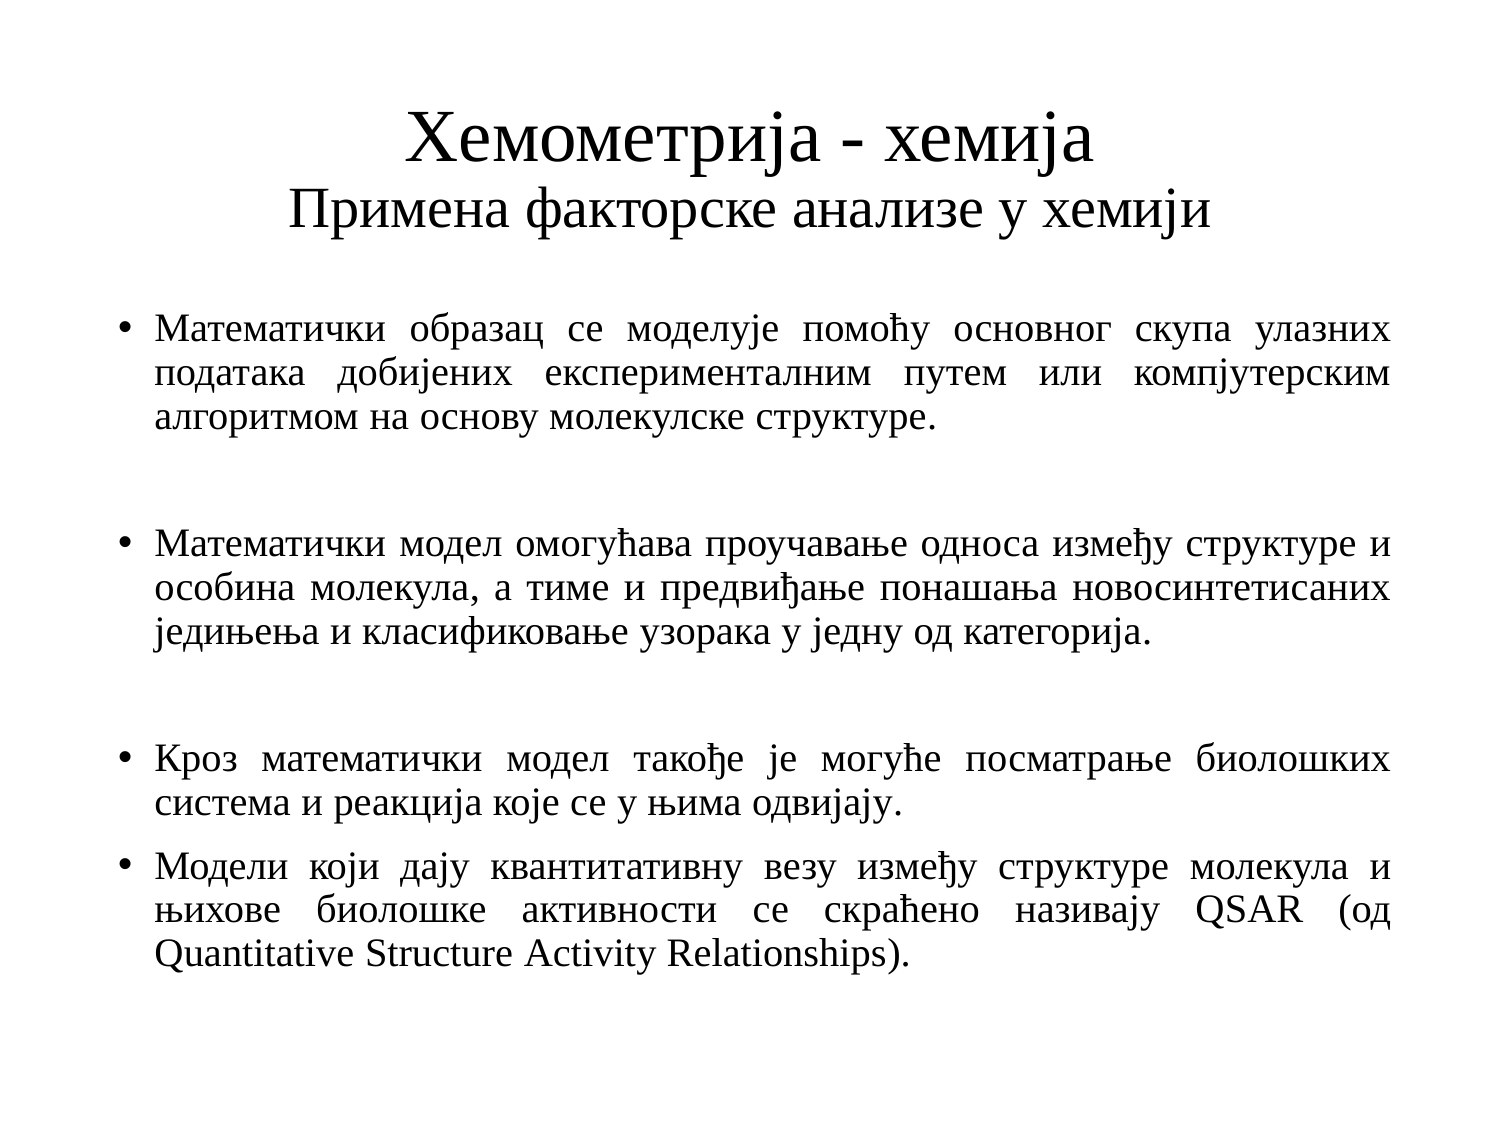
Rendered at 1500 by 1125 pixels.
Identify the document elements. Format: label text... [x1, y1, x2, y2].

list Математички образац се моделује помоћу основног скупа улазних података добијених експерименталним путем или компјутерским алгоритмом на основу молекулске структуре. Математички модел омогућава проучавање односа између структуре и особина молекула, а тиме и предвиђање понашања новосинтетисаних једињења и класификовање узорака у једну од категорија. Кроз математички модел такође је могуће посматрање биолoшких система и реакција које се у њима одвијају. Модели који дају квантитативну везу између структуре молекула и њихове биолошке активности се скраћено називају QSАR (од Quantitative Structure Activity Relationships). [103, 299, 1407, 1014]
title Хемометрија - хемија Примена факторске анализе у хемији [103, 59, 1397, 278]
